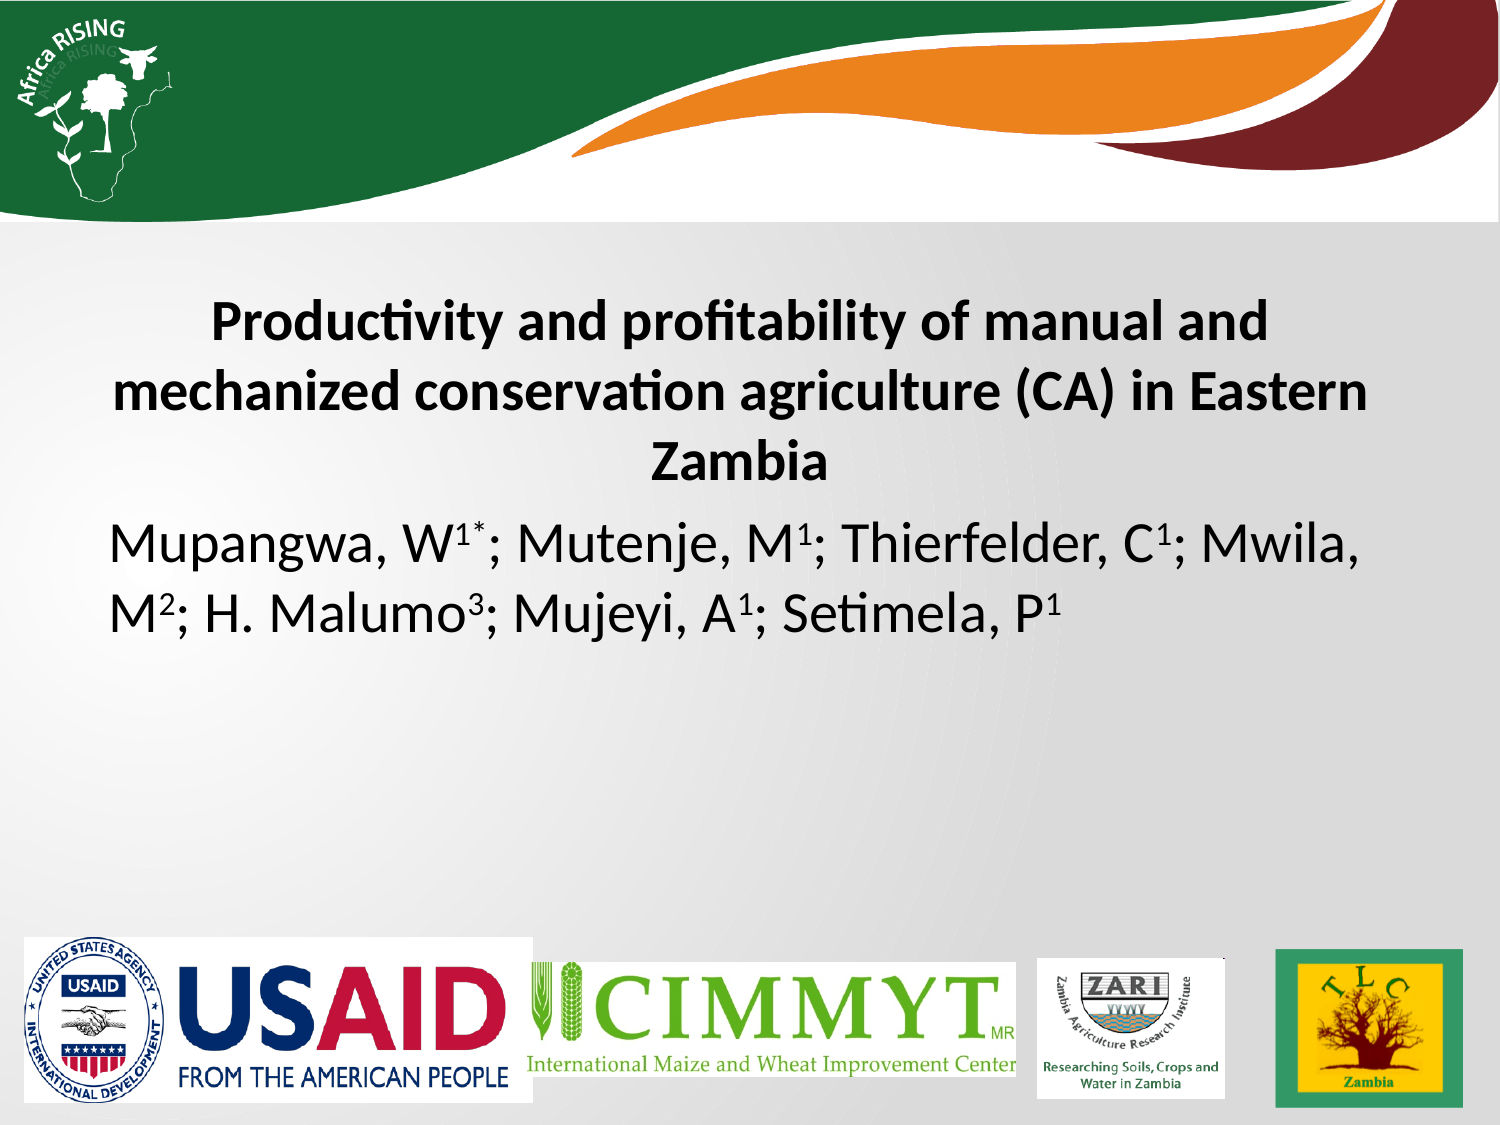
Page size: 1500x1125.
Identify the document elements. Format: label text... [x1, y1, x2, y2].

list Productivity and profitability of manual and mechanized conservation agriculture (CA) in Eastern Zambia Mupangwa, W1*; Mutenje, M1; Thierfelder, C1; Mwila, M2; H. Malumo3; Mujeyi, A1; Setimela, P1 [75, 275, 1388, 488]
picture [1036, 957, 1226, 1100]
picture [0, 0, 1499, 222]
picture [24, 936, 1016, 1103]
picture [1274, 949, 1463, 1108]
